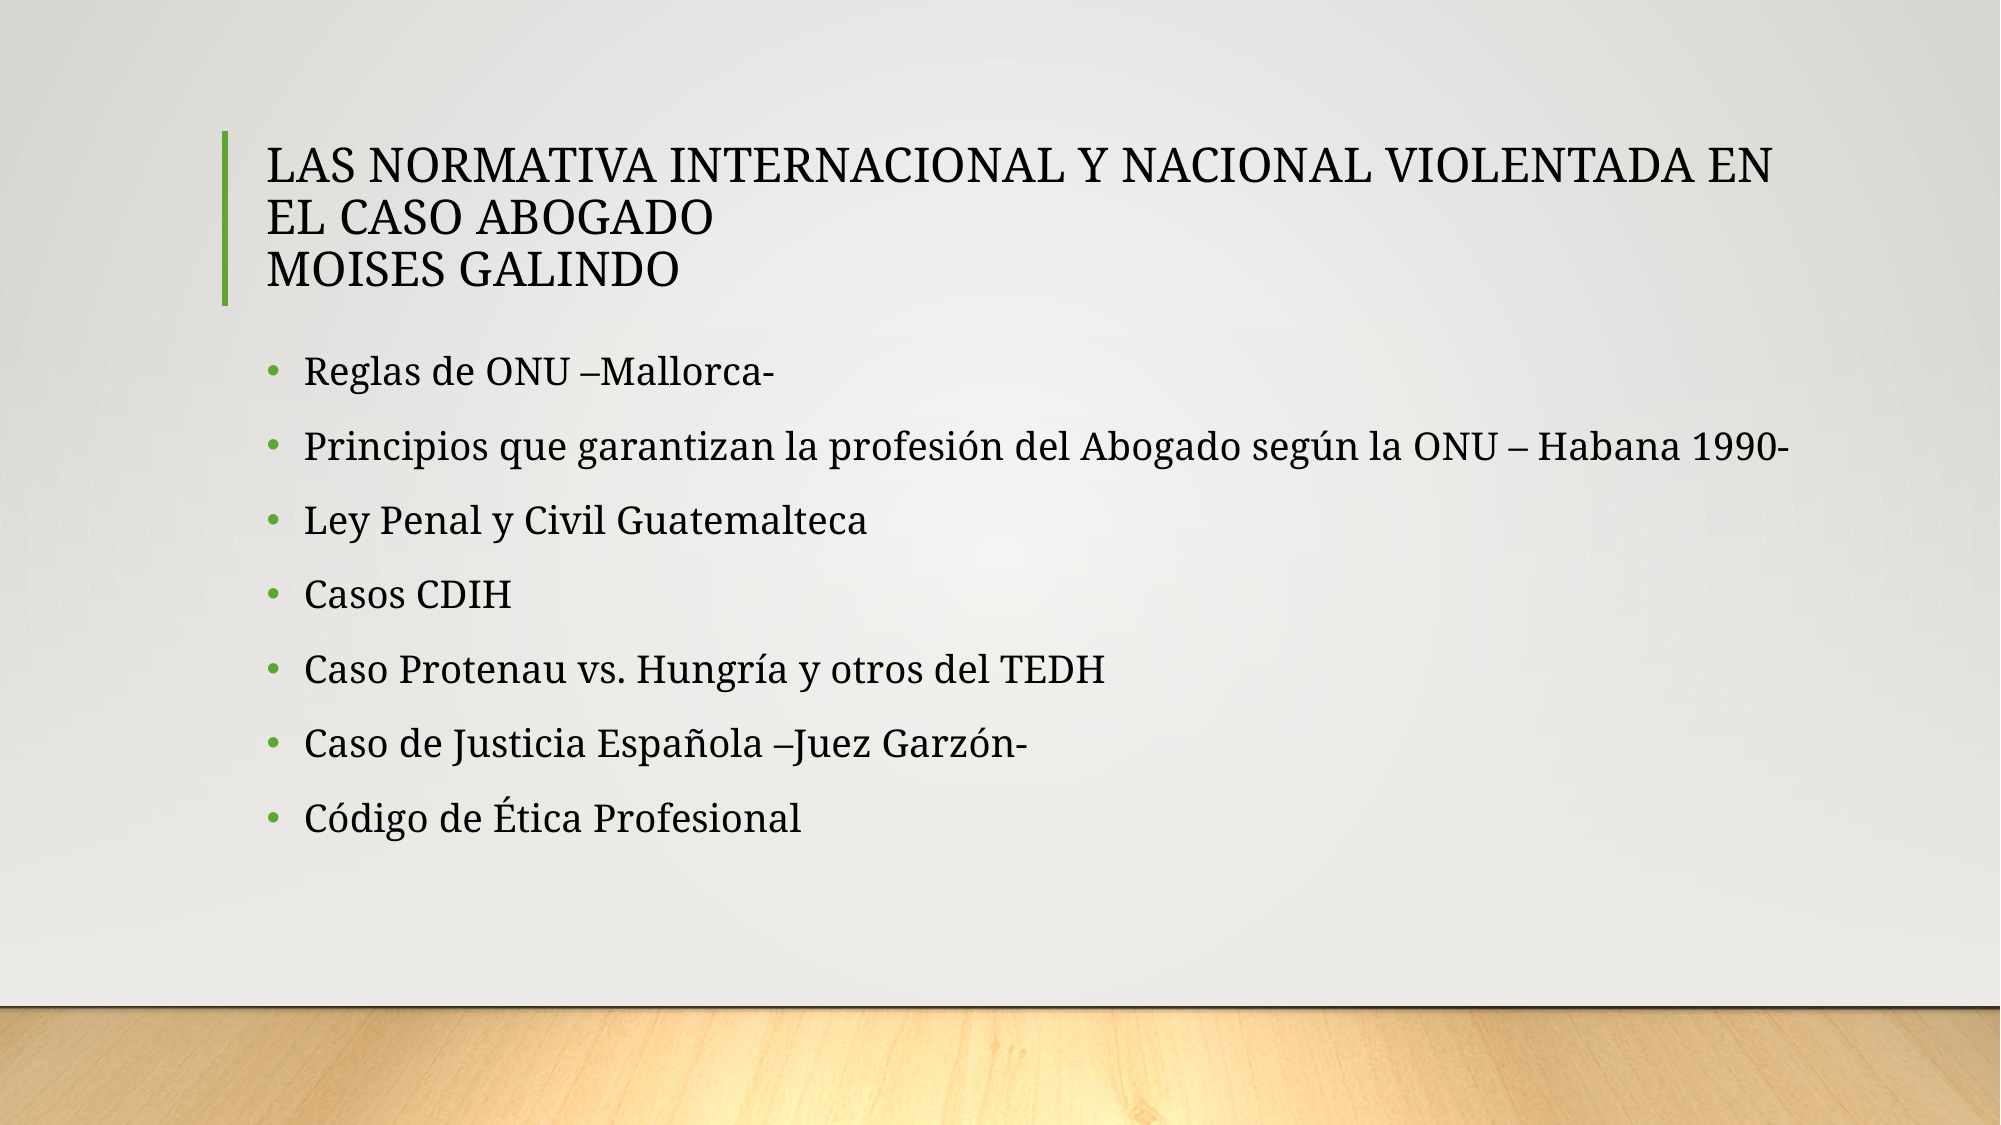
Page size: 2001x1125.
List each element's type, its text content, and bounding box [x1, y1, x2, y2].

picture [0, 1006, 2000, 1125]
title LAS NORMATIVA INTERNACIONAL Y NACIONAL VIOLENTADA EN EL CASO ABOGADO MOISES GALINDO [251, 131, 1814, 305]
list Reglas de ONU –Mallorca- Principios que garantizan la profesión del Abogado según la ONU – Habana 1990- Ley Penal y Civil Guatemalteca Casos CDIH Caso Protenau vs. Hungría y otros del TEDH Caso de Justicia Española –Juez Garzón- Código de Ética Profesional [251, 330, 1814, 897]
